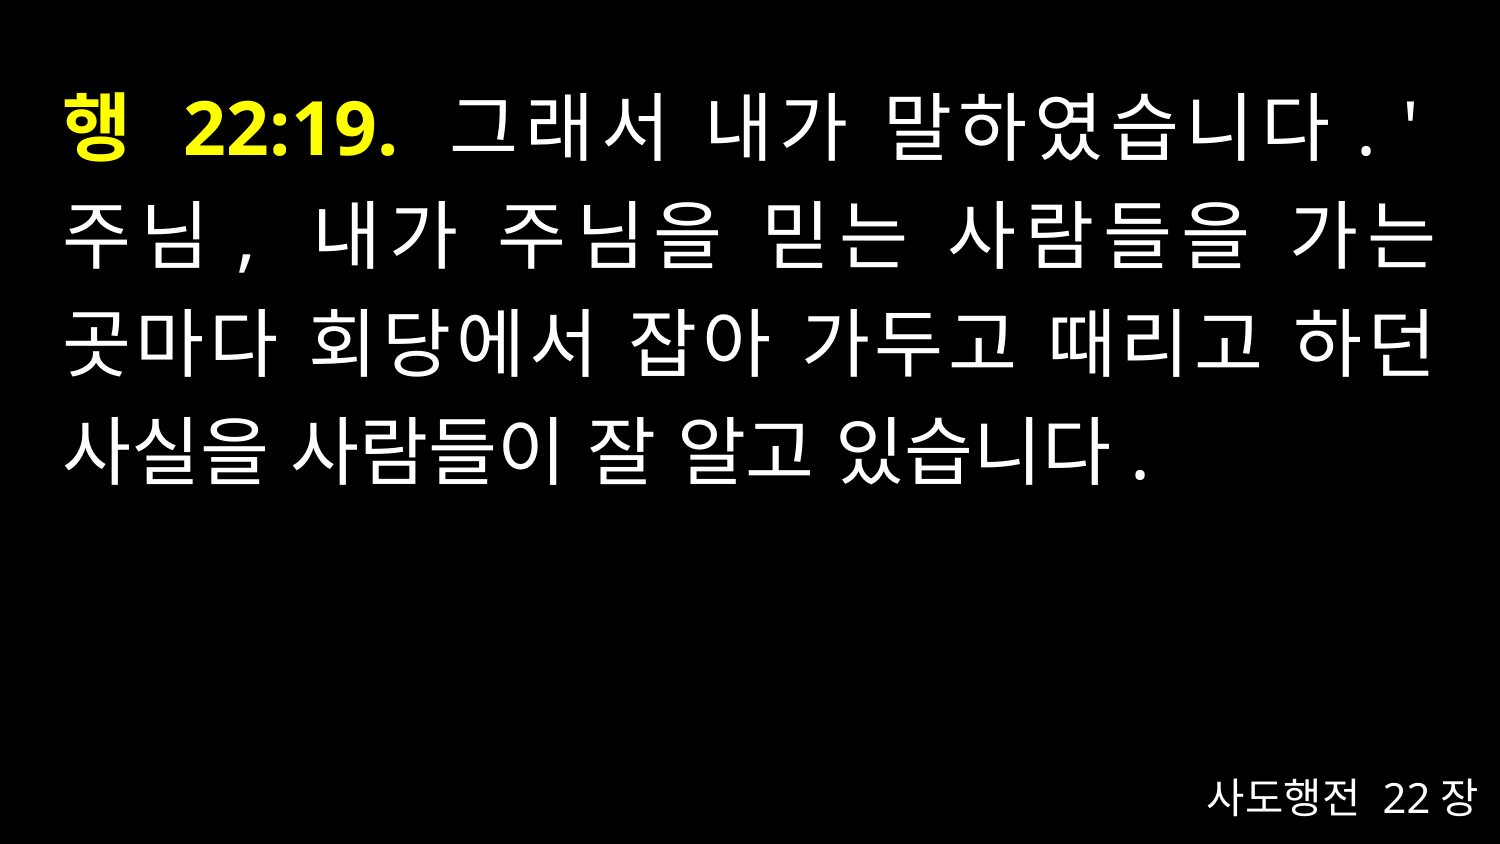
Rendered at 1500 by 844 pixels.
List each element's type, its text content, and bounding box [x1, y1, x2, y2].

title 행 22:19. 그래서 내가 말하였습니다. '주님, 내가 주님을 믿는 사람들을 가는 곳마다 회당에서 잡아 가두고 때리고 하던 사실을 사람들이 잘 알고 있습니다. [0, 0, 1500, 844]
subtitle 사도행전 22장 [916, 770, 1500, 844]
